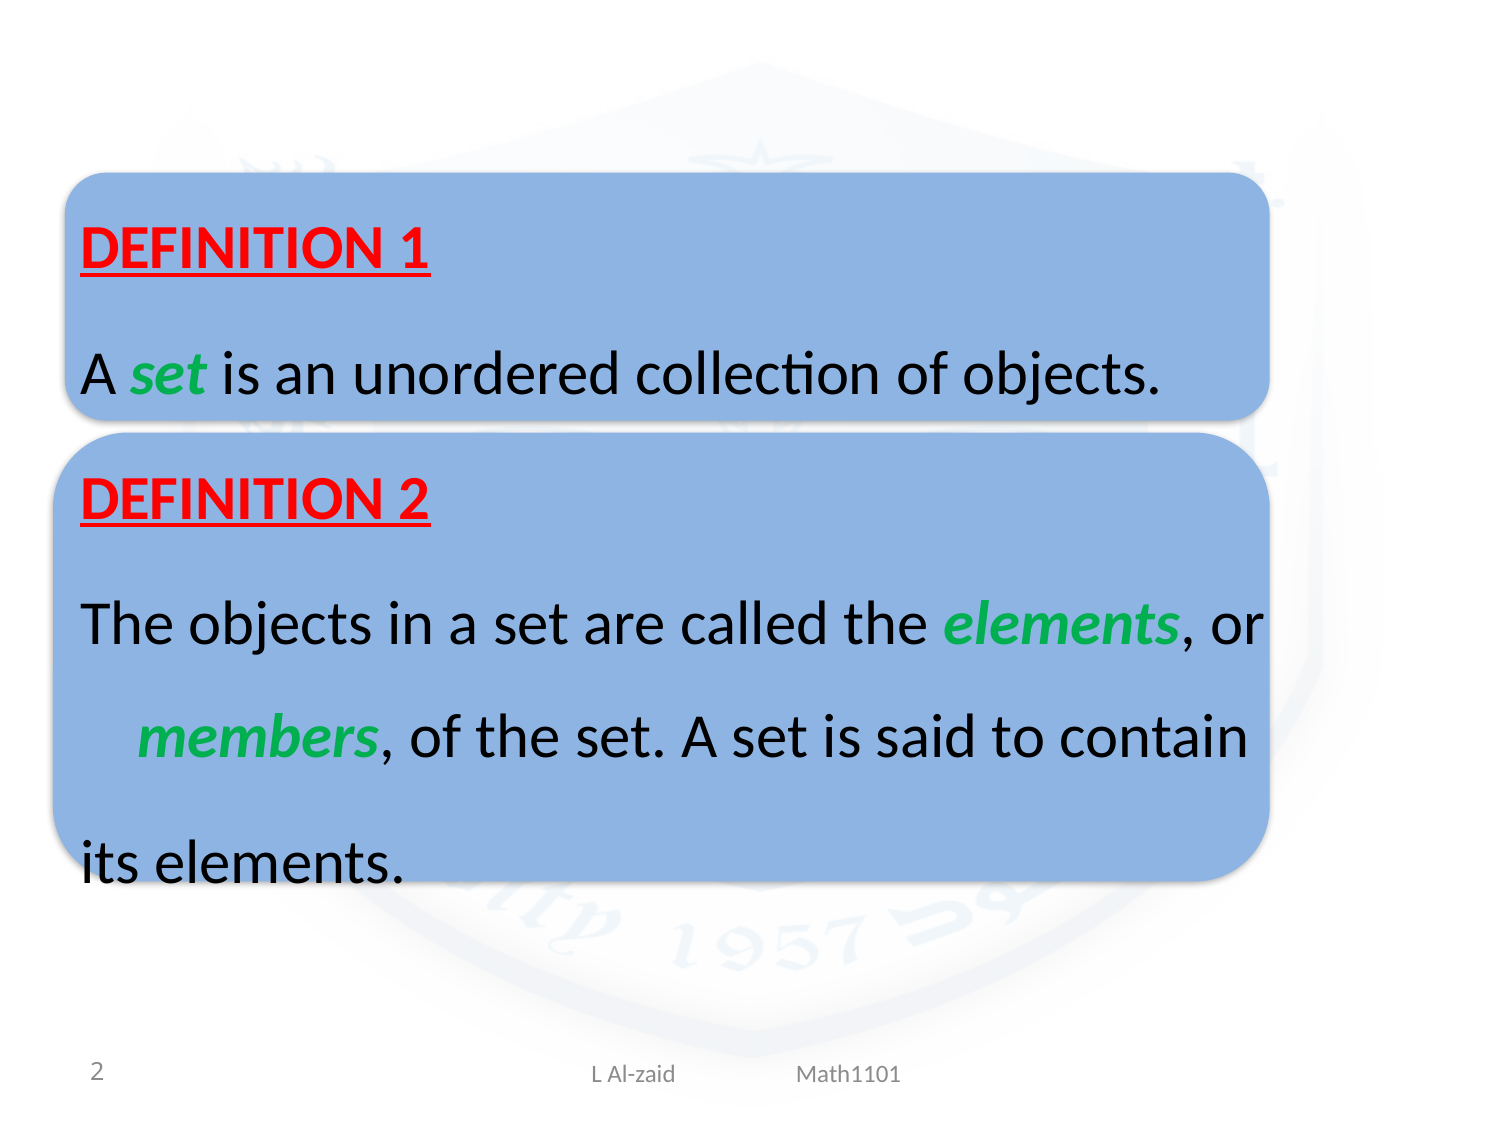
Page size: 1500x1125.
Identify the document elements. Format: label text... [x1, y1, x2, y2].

text_box [52, 468, 64, 846]
footer L Al-zaid Math1101 [512, 1042, 988, 1103]
list DEFINITION 1 A set is an unordered collection of objects. DEFINITION 2 The objects in a set are called the elements, or members, of the set. A set is said to contain its elements. [64, 160, 1415, 904]
slide_number 2 [75, 1042, 425, 1103]
